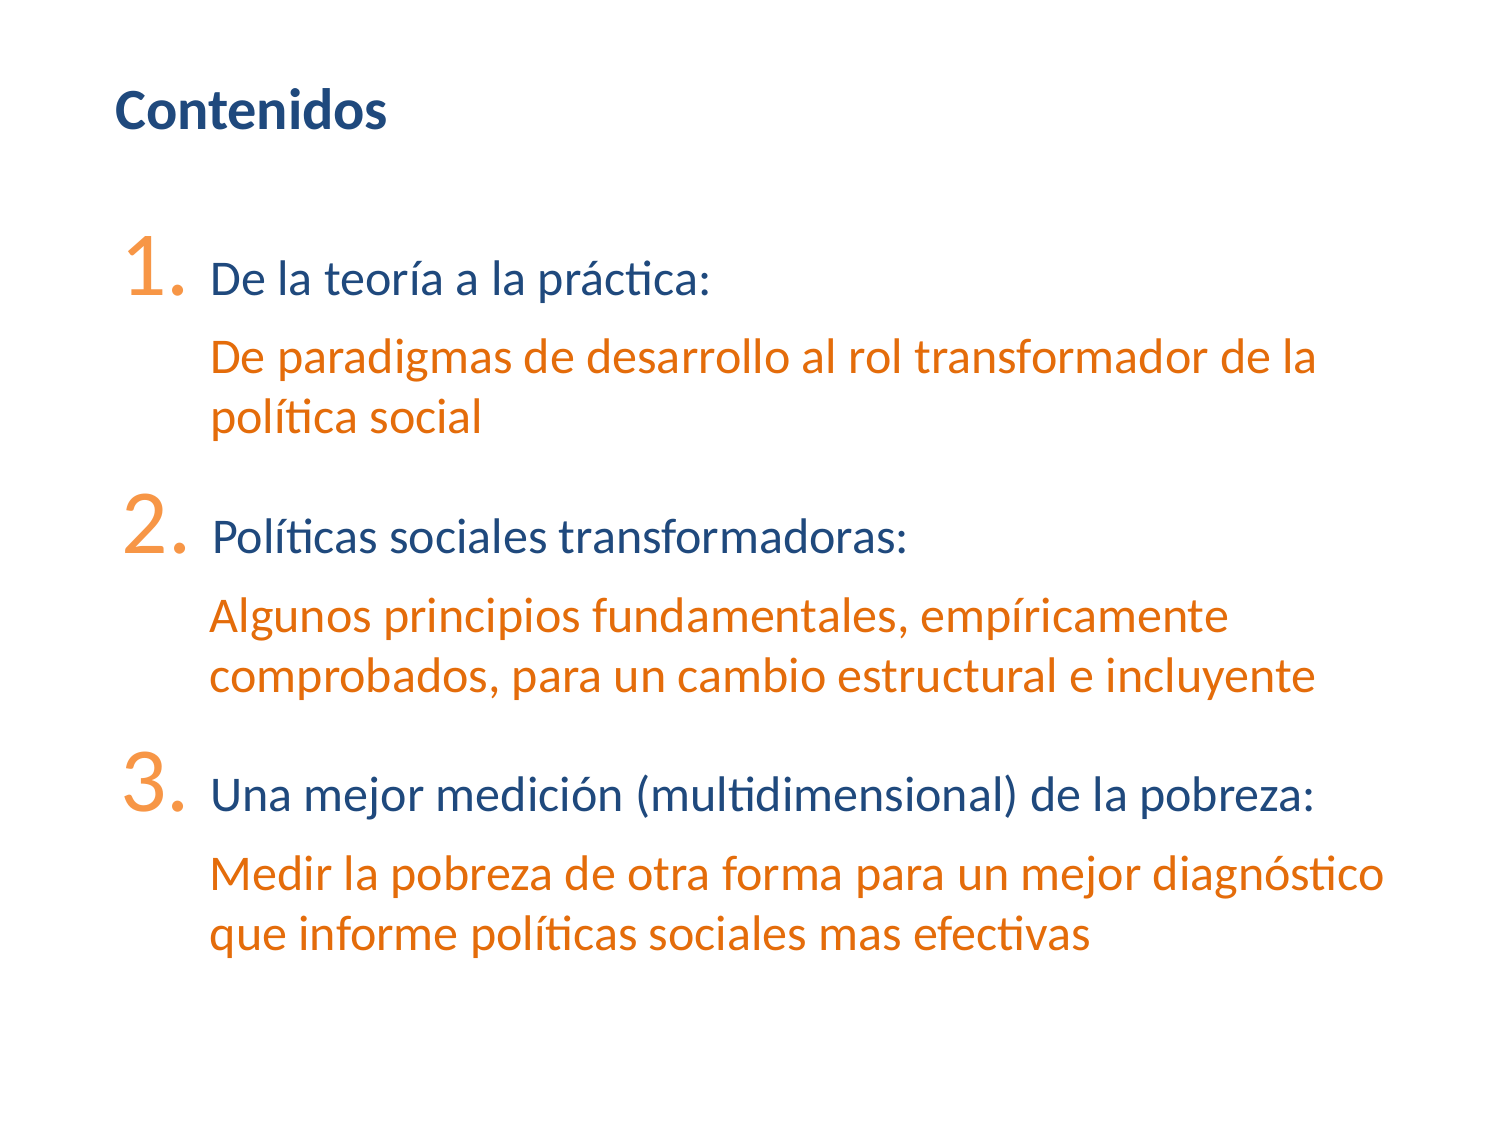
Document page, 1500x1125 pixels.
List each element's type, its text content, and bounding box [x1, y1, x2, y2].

title Contenidos [100, 42, 1390, 171]
list 1. De la teoría a la práctica: De paradigmas de desarrollo al rol transformador de la política social 2. Políticas sociales transformadoras: Algunos principios fundamentales, empíricamente comprobados, para un cambio estructural e incluyente 3. Una mejor medición (multidimensional) de la pobreza: Medir la pobreza de otra forma para un mejor diagnóstico que informe políticas sociales mas efectivas [76, 196, 1427, 1028]
